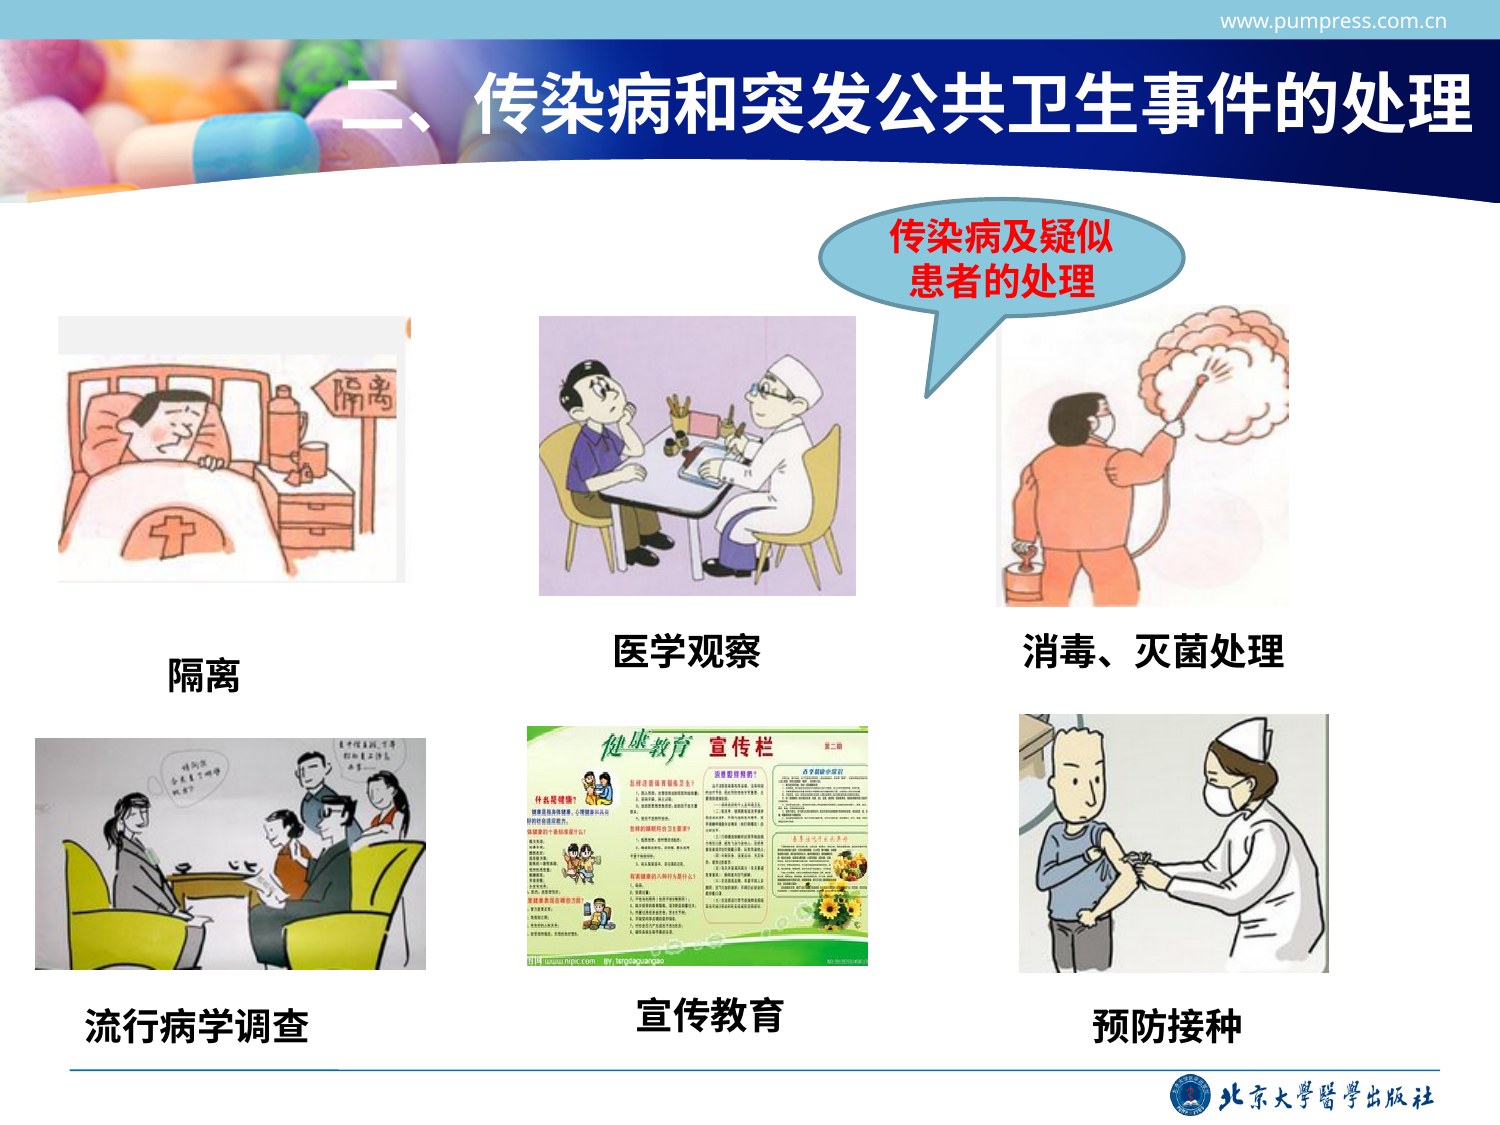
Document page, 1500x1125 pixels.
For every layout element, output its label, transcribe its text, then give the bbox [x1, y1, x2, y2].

picture [527, 726, 868, 966]
text_box 二、传染病和突发公共卫生事件的处理 [324, 54, 1500, 150]
picture [1170, 1074, 1436, 1118]
picture [538, 316, 856, 597]
text_box 隔离 [152, 644, 293, 705]
text_box 传染病及疑似患者的处理 [818, 196, 1186, 399]
text_box 预防接种 [1078, 996, 1289, 1056]
text_box 宣传教育 [621, 984, 856, 1045]
picture [1019, 714, 1329, 973]
text_box 医学观察 [597, 621, 809, 681]
text_box 流行病学调查 [70, 996, 411, 1056]
picture [995, 304, 1290, 608]
picture [0, 40, 1500, 203]
text_box 消毒、灭菌处理 [1007, 621, 1348, 681]
picture [58, 316, 411, 584]
slide_number www.pumpress.com.cn [1024, 0, 1463, 38]
picture [34, 737, 426, 970]
